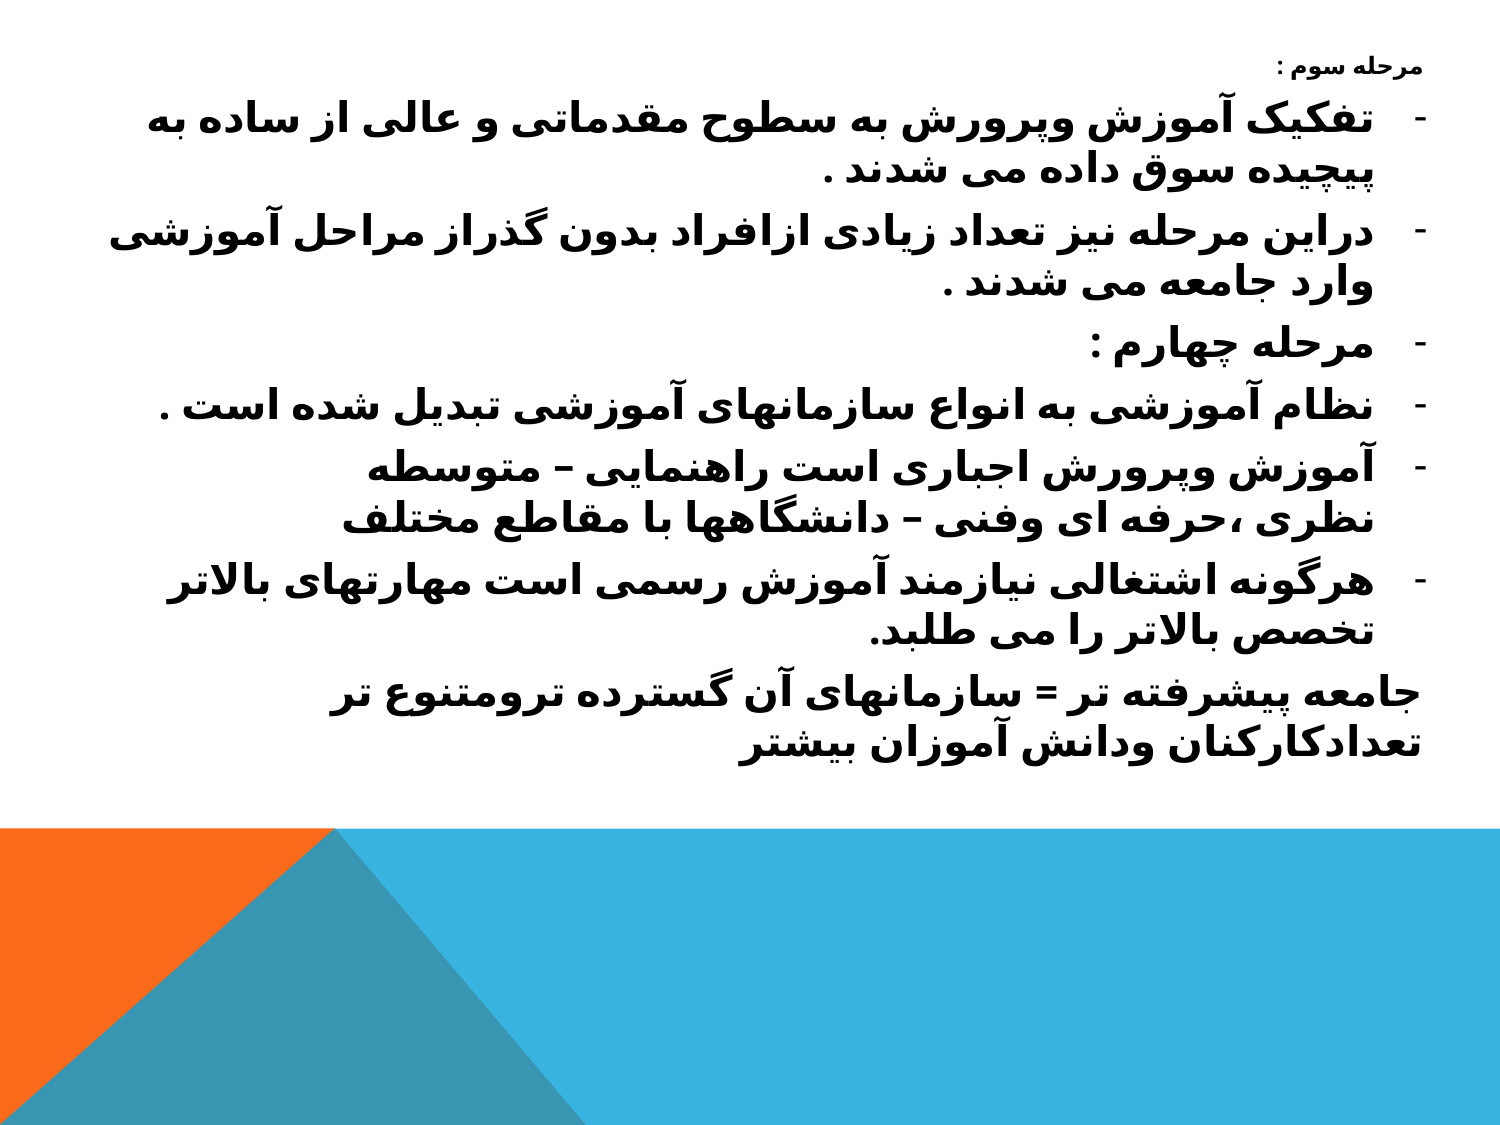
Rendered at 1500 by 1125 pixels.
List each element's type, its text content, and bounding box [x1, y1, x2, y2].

list مرحله سوم : تفکیک آموزش وپرورش به سطوح مقدماتی و عالی از ساده به پیچیده سوق داده می شدند . دراین مرحله نیز تعداد زیادی ازافراد بدون گذراز مراحل آموزشی وارد جامعه می شدند . مرحله چهارم : نظام آموزشی به انواع سازمانهای آموزشی تبدیل شده است . آموزش وپرورش اجباری است راهنمایی – متوسطه نظری ،حرفه ای وفنی – دانشگاهها با مقاطع مختلف هرگونه اشتغالی نیازمند آموزش رسمی است مهارتهای بالاتر تخصص بالاتر را می طلبد. جامعه پیشرفته تر = سازمانهای آن گسترده ترومتنوع تر تعدادکارکنان ودانش آموزان بیشتر [88, 42, 1439, 786]
